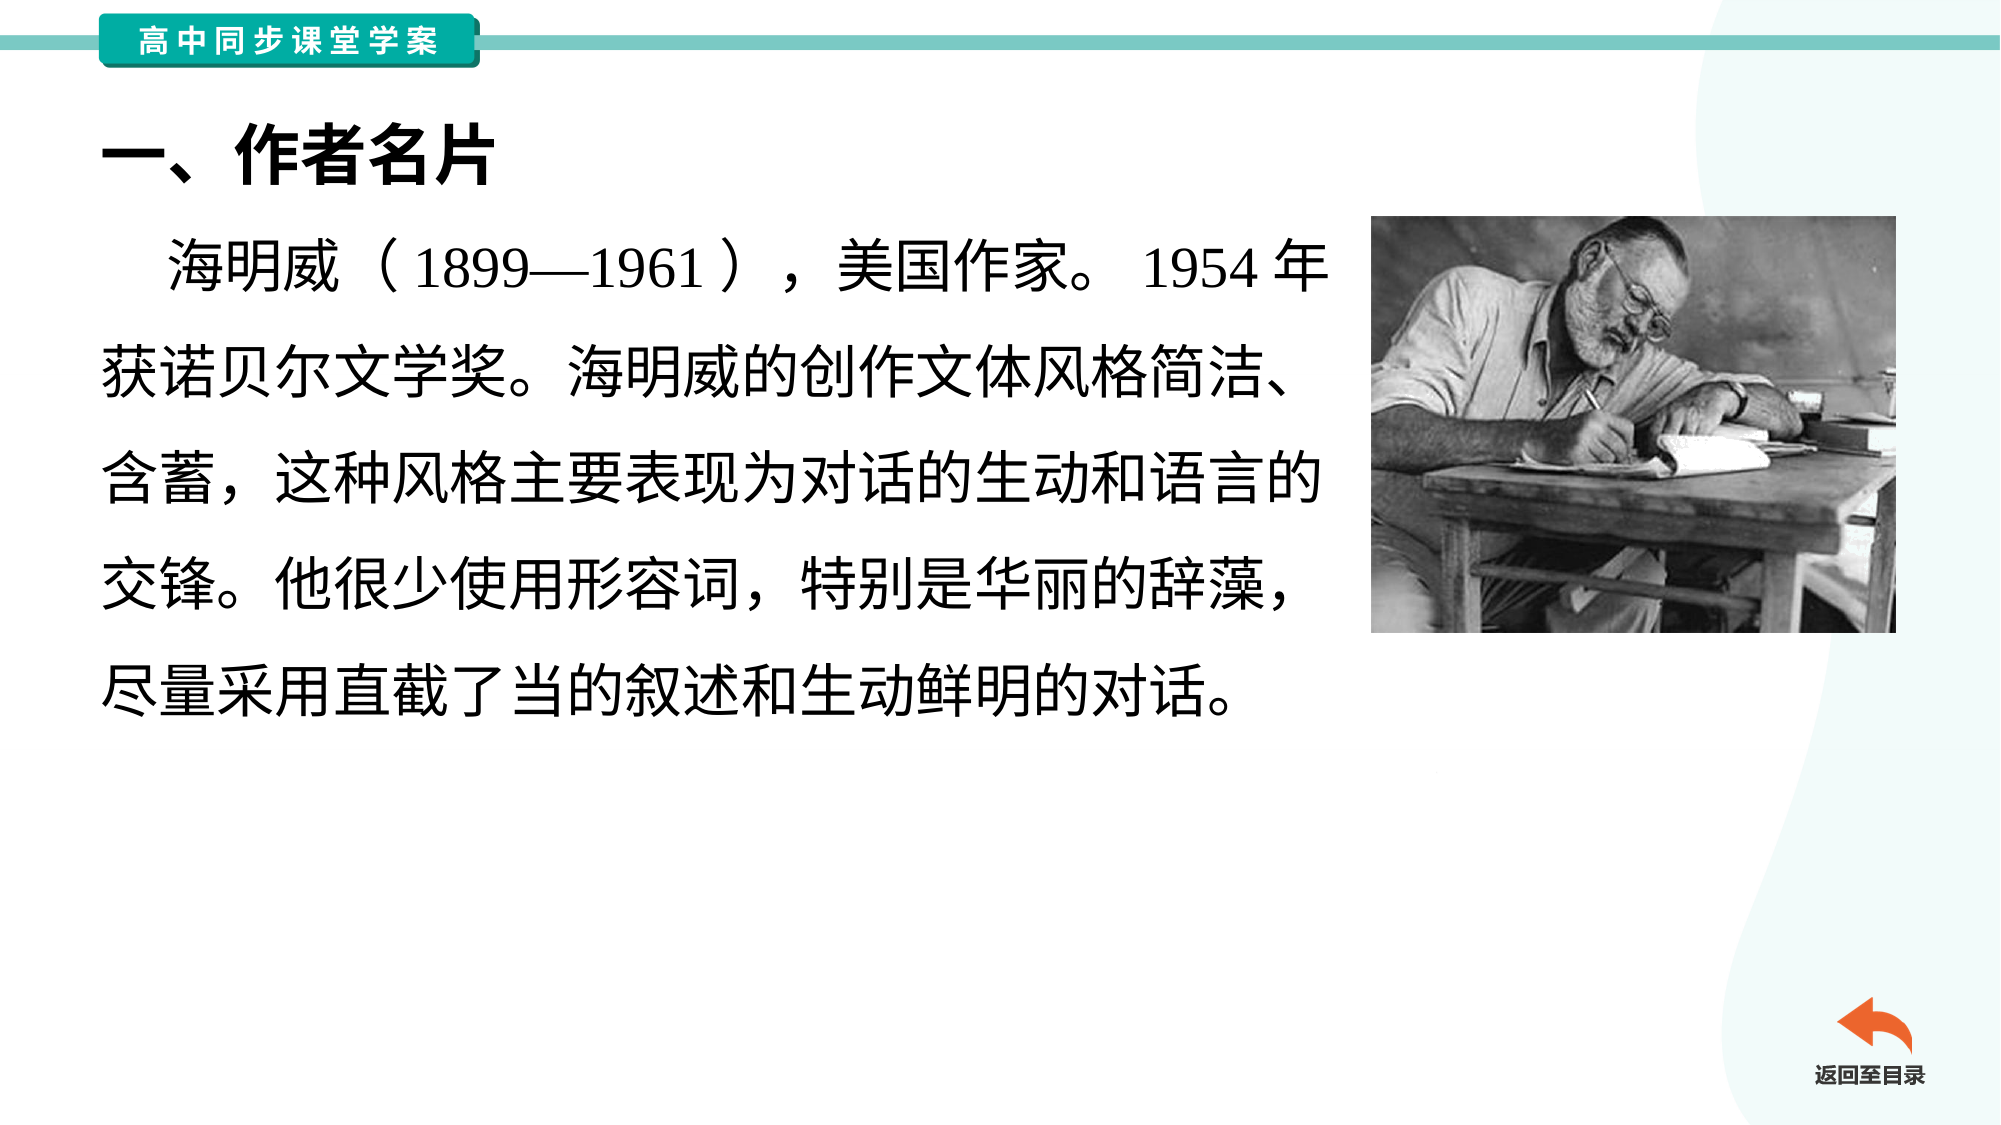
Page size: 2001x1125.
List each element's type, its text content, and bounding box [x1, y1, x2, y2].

picture [0, 0, 2000, 1125]
text_box 一、作者名片 [100, 76, 1899, 254]
text_box 海明威（1899—1961），美国作家。1954年 获诺贝尔文学奖。海明威的创作文体风格简洁、 含蓄，这种风格主要表现为对话的生动和语言的 交锋。他很少使用形容词，特别是华丽的辞藻， 尽量采用直截了当的叙述和生动鲜明的对话。 [100, 192, 1353, 724]
